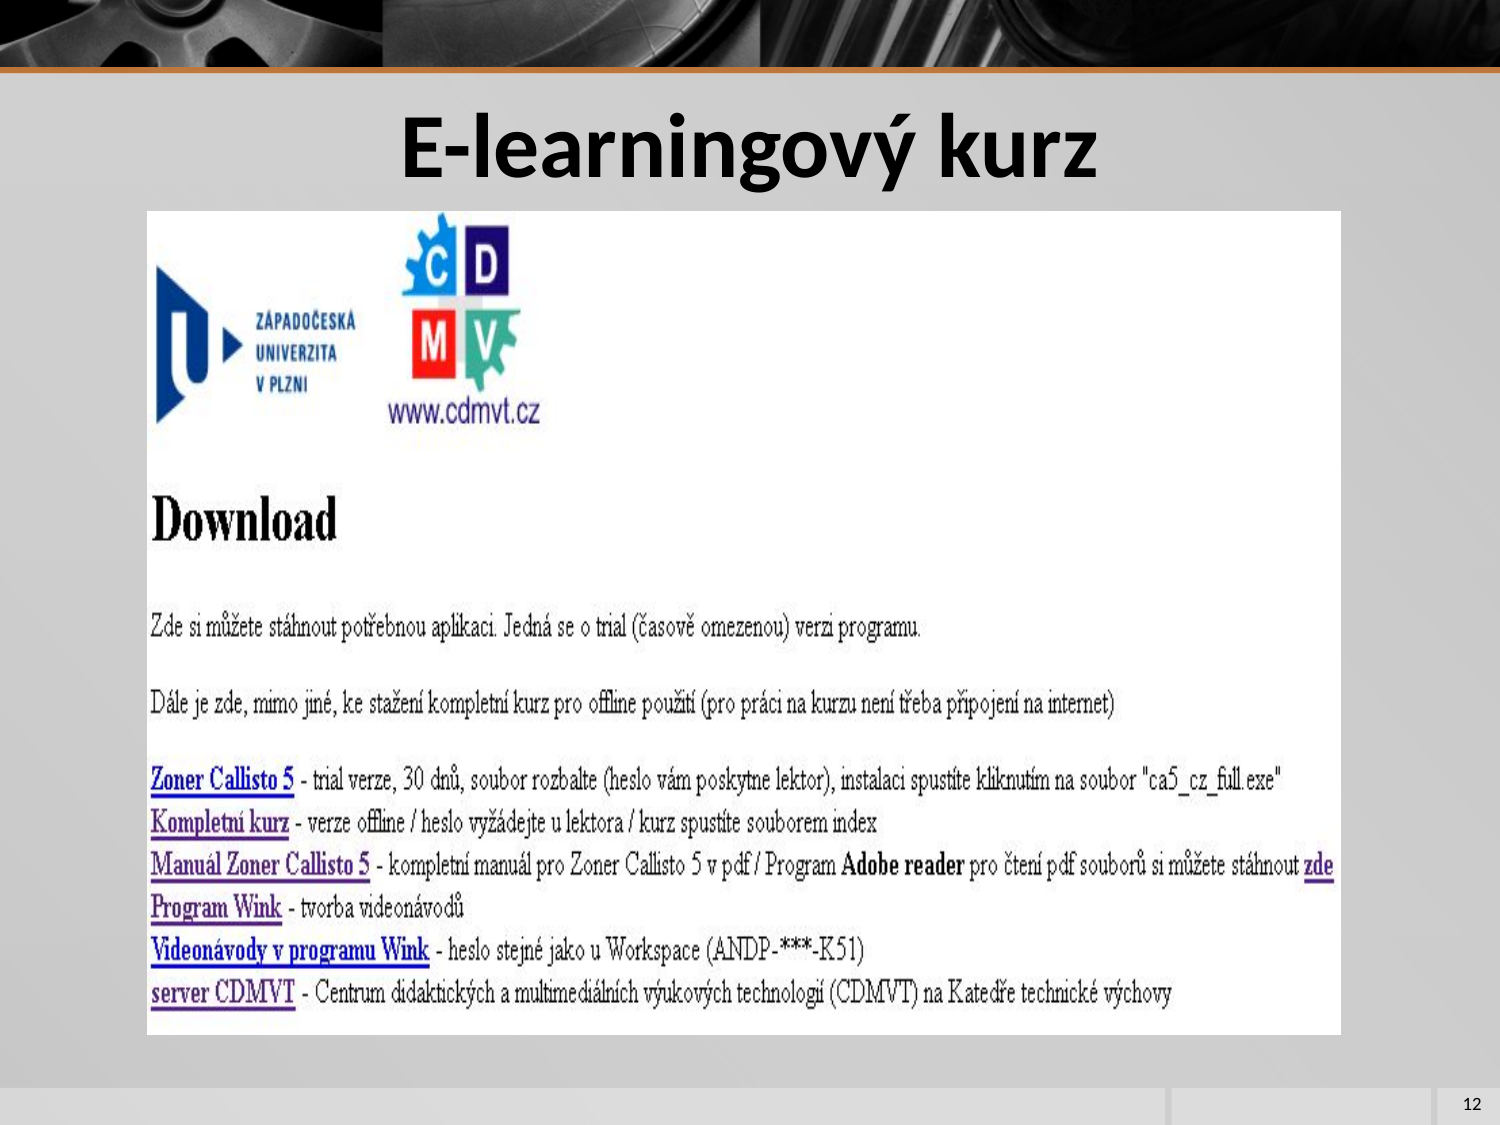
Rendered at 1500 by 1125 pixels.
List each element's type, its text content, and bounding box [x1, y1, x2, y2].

picture [0, 0, 1500, 67]
text_box E-learningový kurz [100, 78, 1400, 203]
slide_number 12 [1434, 1084, 1497, 1122]
picture [147, 211, 1341, 1036]
